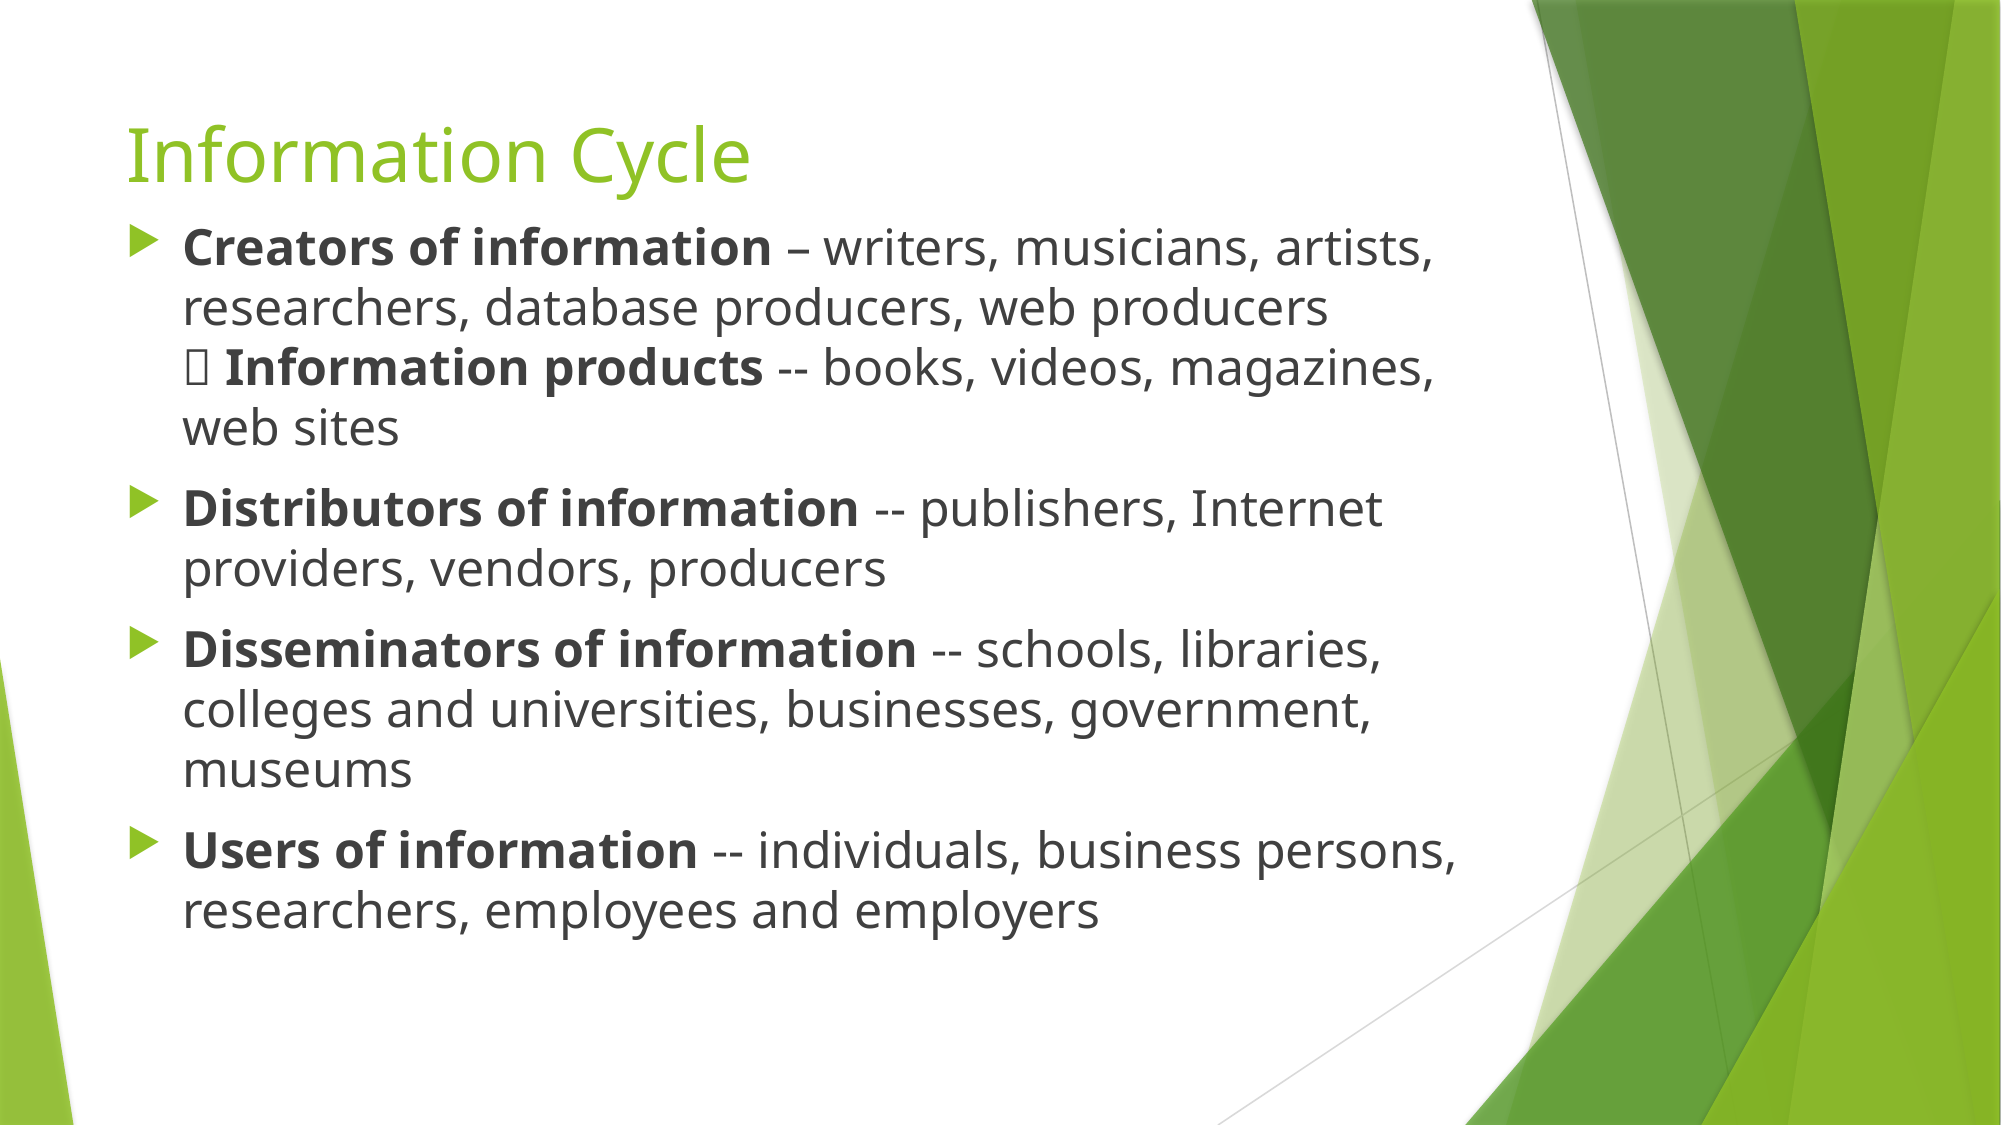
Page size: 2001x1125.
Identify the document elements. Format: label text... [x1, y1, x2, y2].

list Creators of information – writers, musicians, artists, researchers, database producers, web producers  Information products -- books, videos, magazines, web sites Distributors of information -- publishers, Internet providers, vendors, producers Disseminators of information -- schools, libraries, colleges and universities, businesses, government, museums Users of information -- individuals, business persons, researchers, employees and employers [111, 208, 1522, 1034]
title Information Cycle [111, 99, 1522, 208]
